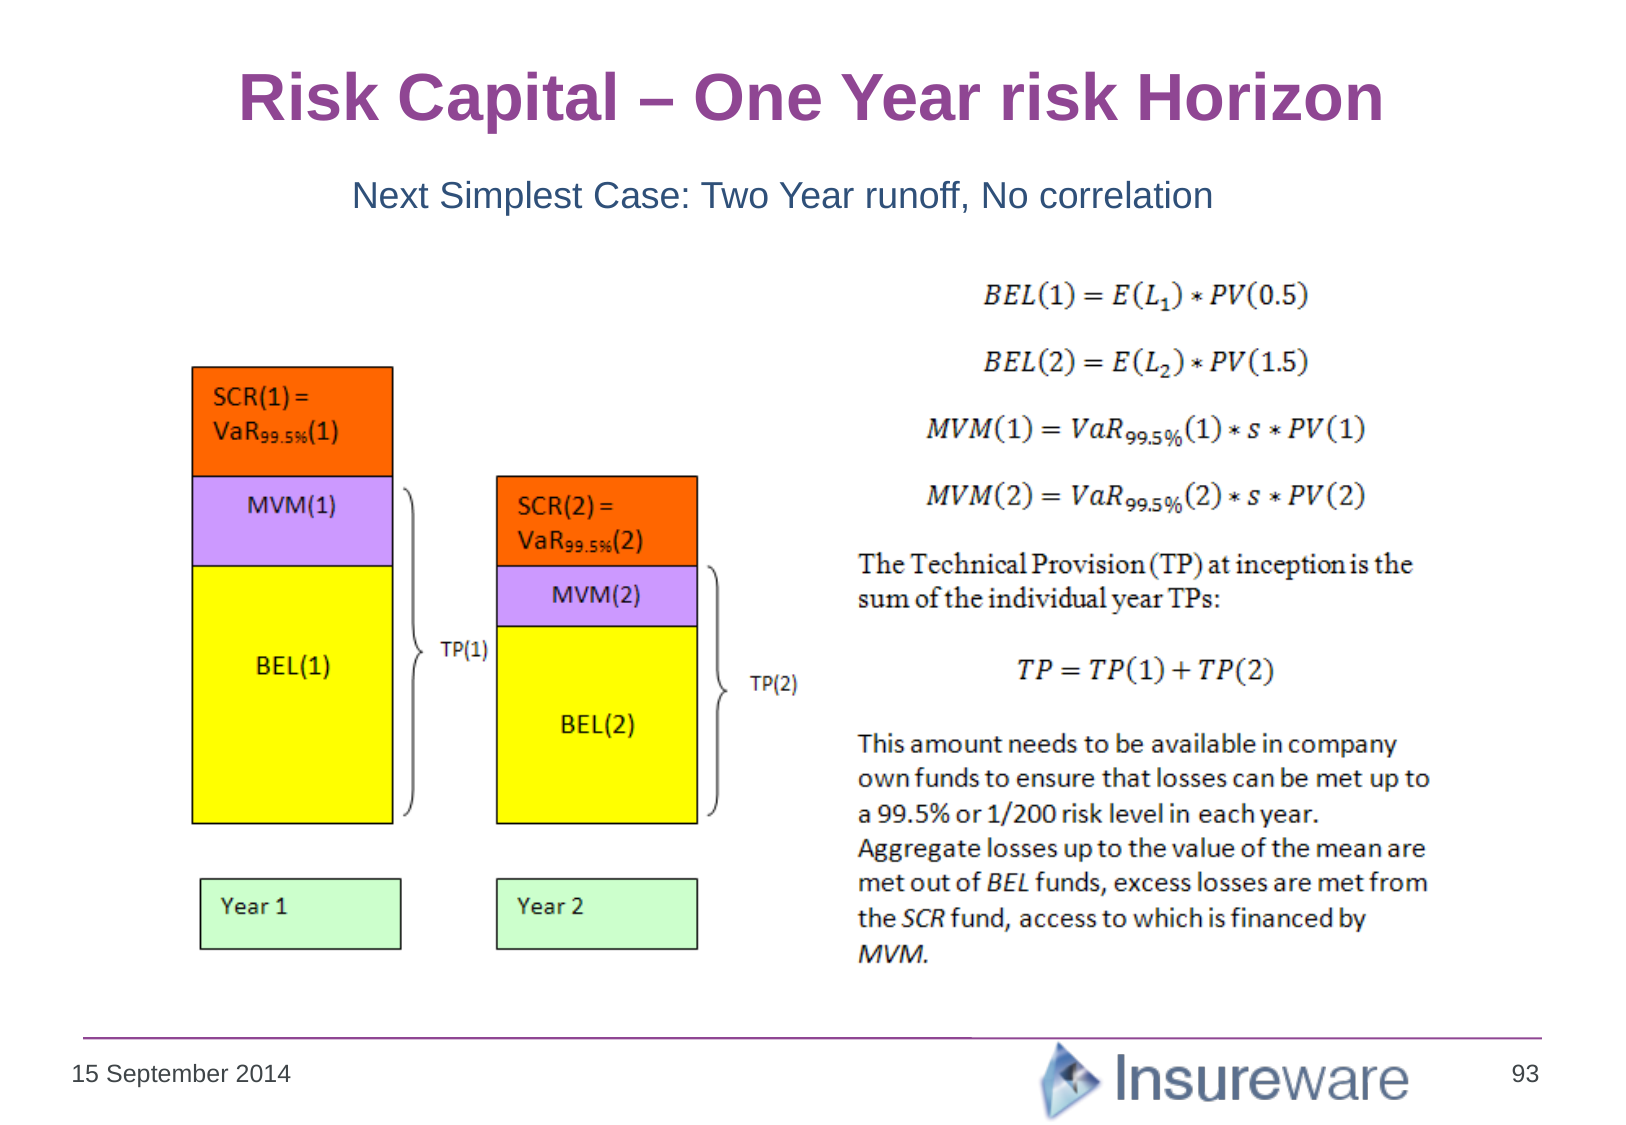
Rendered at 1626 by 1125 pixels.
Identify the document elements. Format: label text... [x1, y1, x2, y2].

picture [1036, 1039, 1416, 1125]
slide_number 93 [1439, 1050, 1555, 1106]
picture [155, 245, 1473, 1017]
title Risk Capital – One Year risk Horizon [75, 0, 1550, 188]
text_box Next Simplest Case: Two Year runoff, No correlation [337, 163, 1229, 224]
